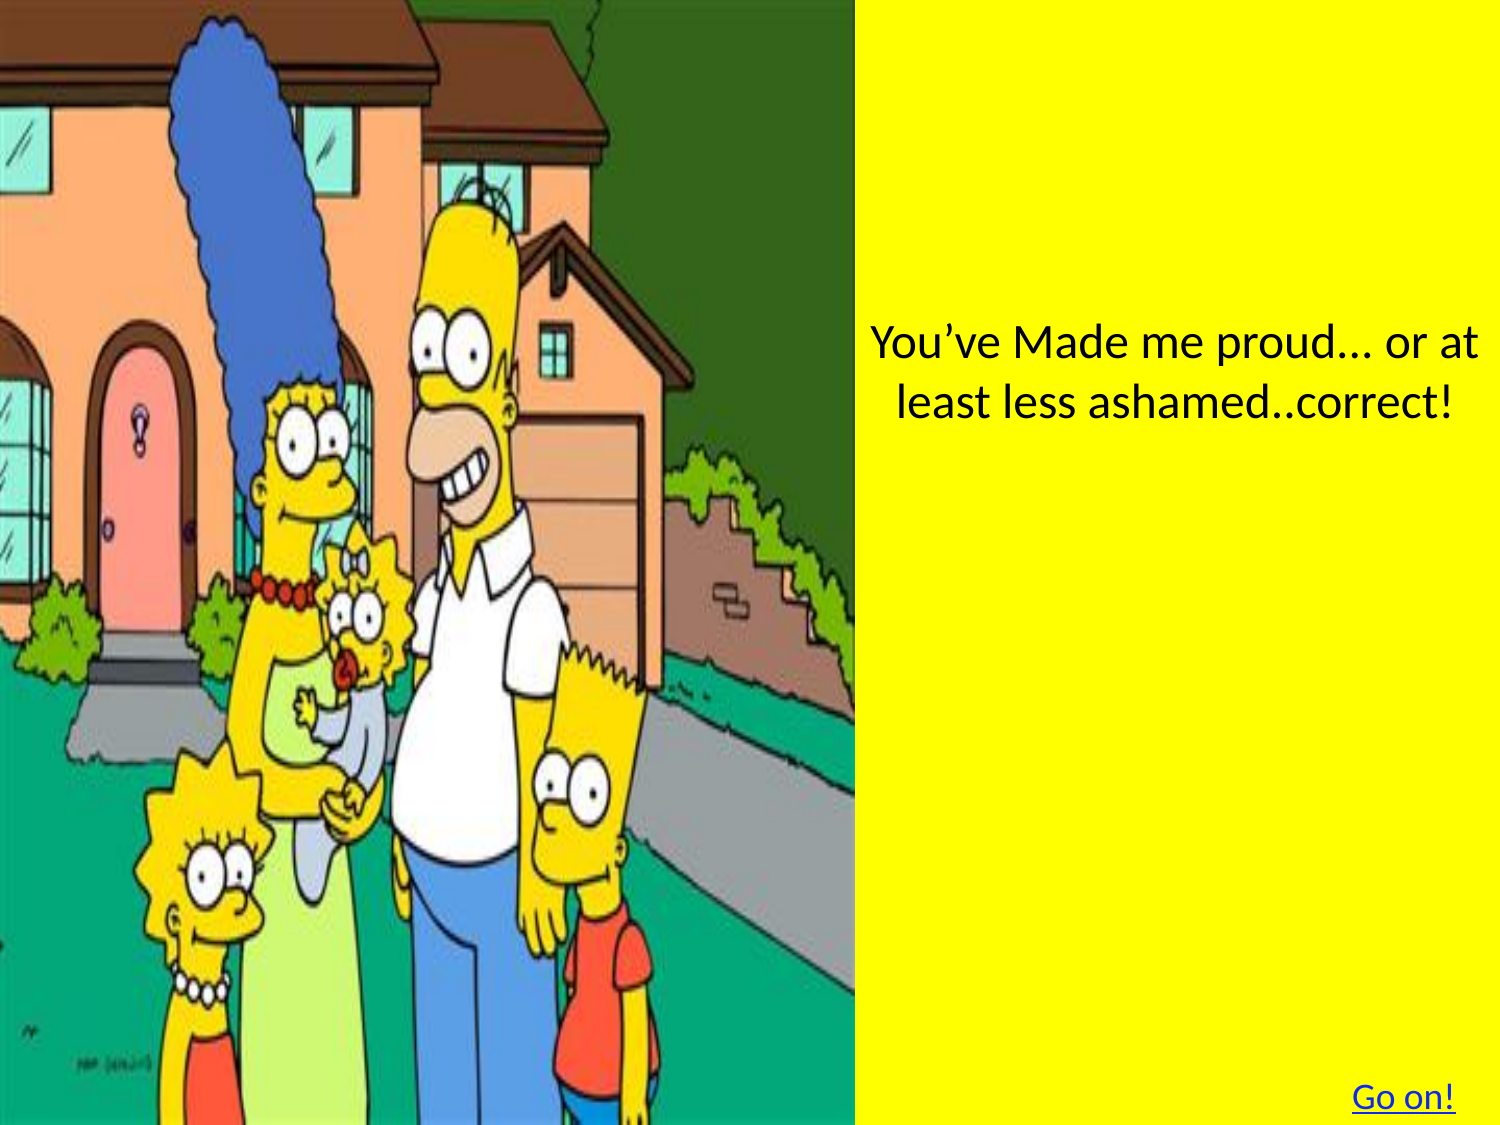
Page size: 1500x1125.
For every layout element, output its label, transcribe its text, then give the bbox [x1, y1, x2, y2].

title You’ve Made me proud... or at least less ashamed..correct! [859, 275, 1500, 463]
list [0, 0, 855, 1125]
text_box Go on! [1337, 1064, 1500, 1125]
